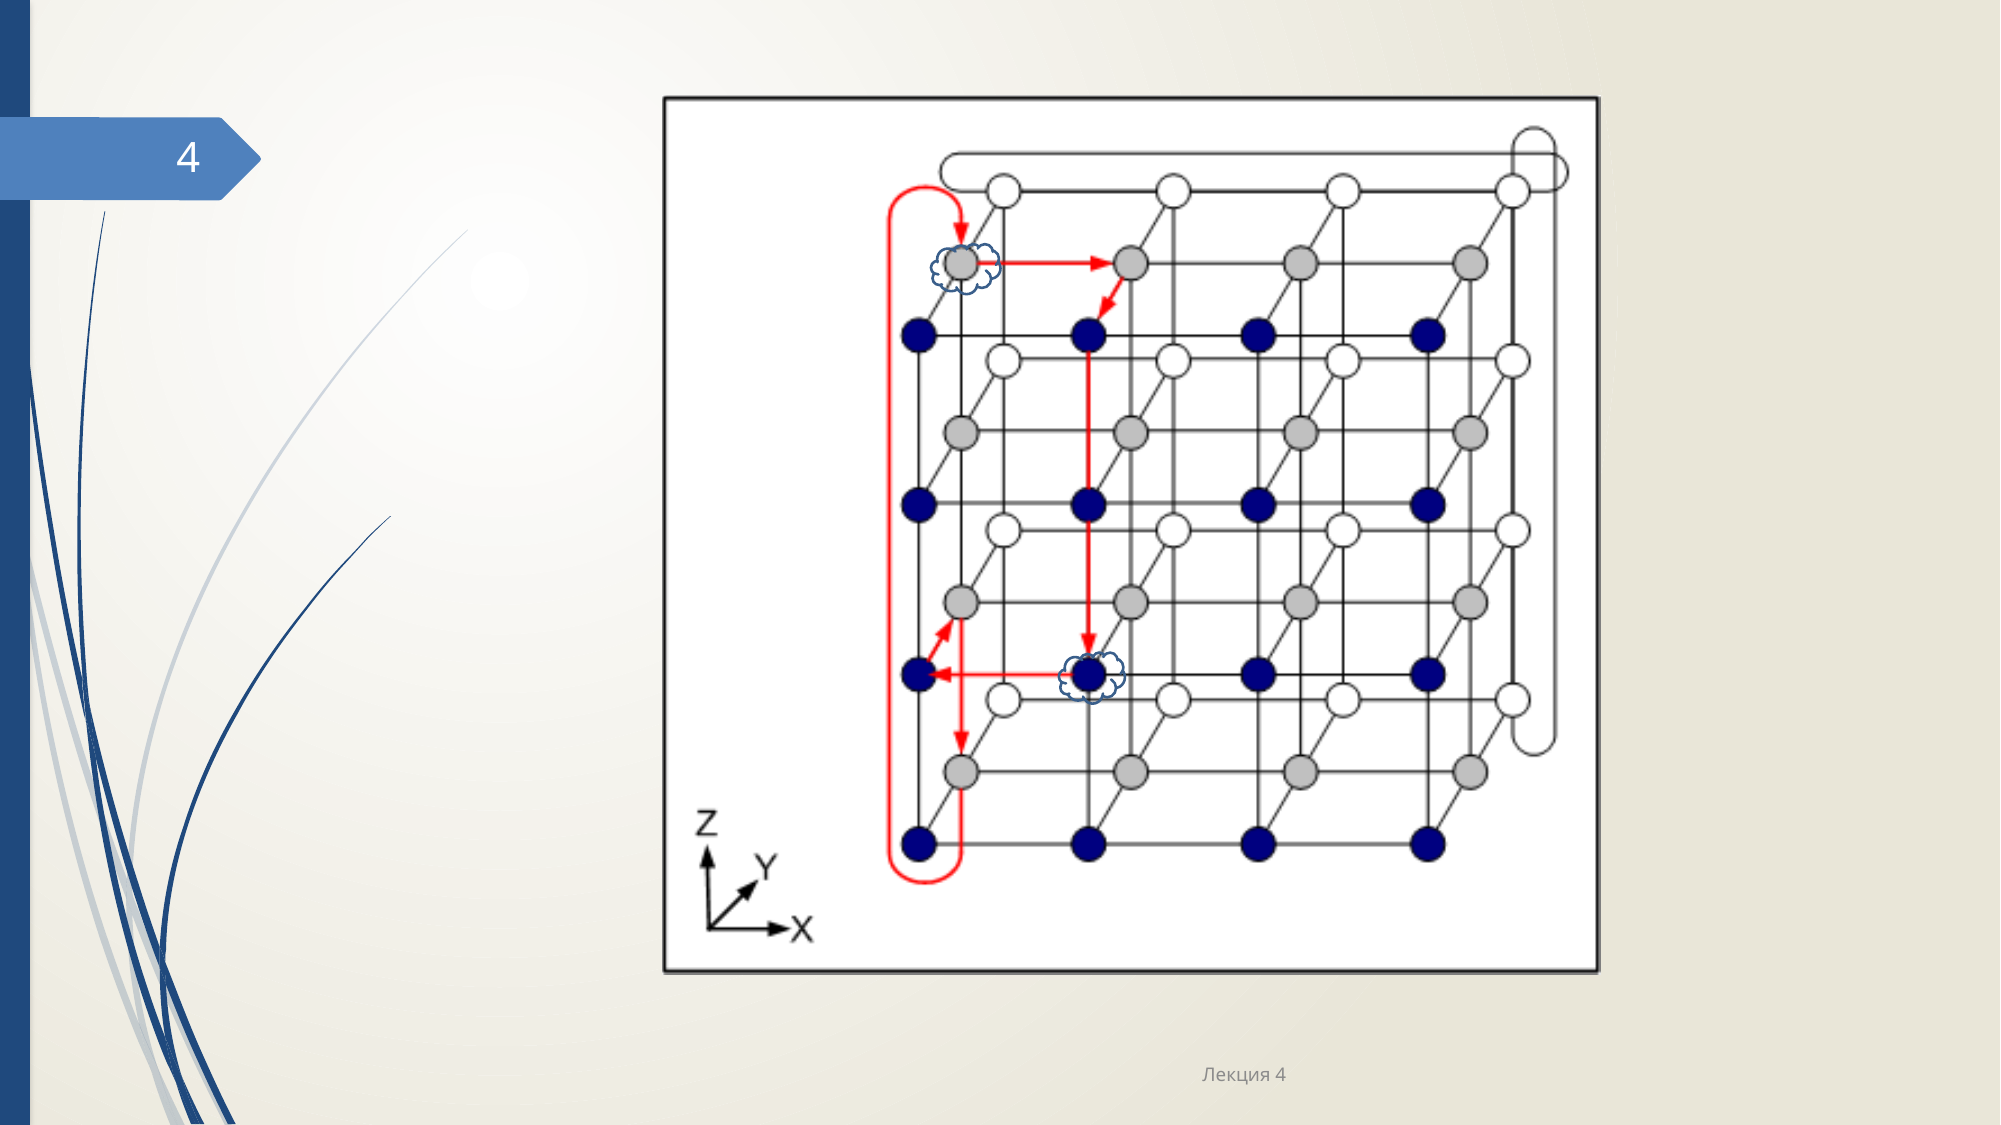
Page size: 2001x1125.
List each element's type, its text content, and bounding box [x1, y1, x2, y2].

footer Лекция 4 [1187, 1034, 1663, 1113]
picture [661, 95, 1601, 976]
slide_number 4 [87, 129, 216, 190]
